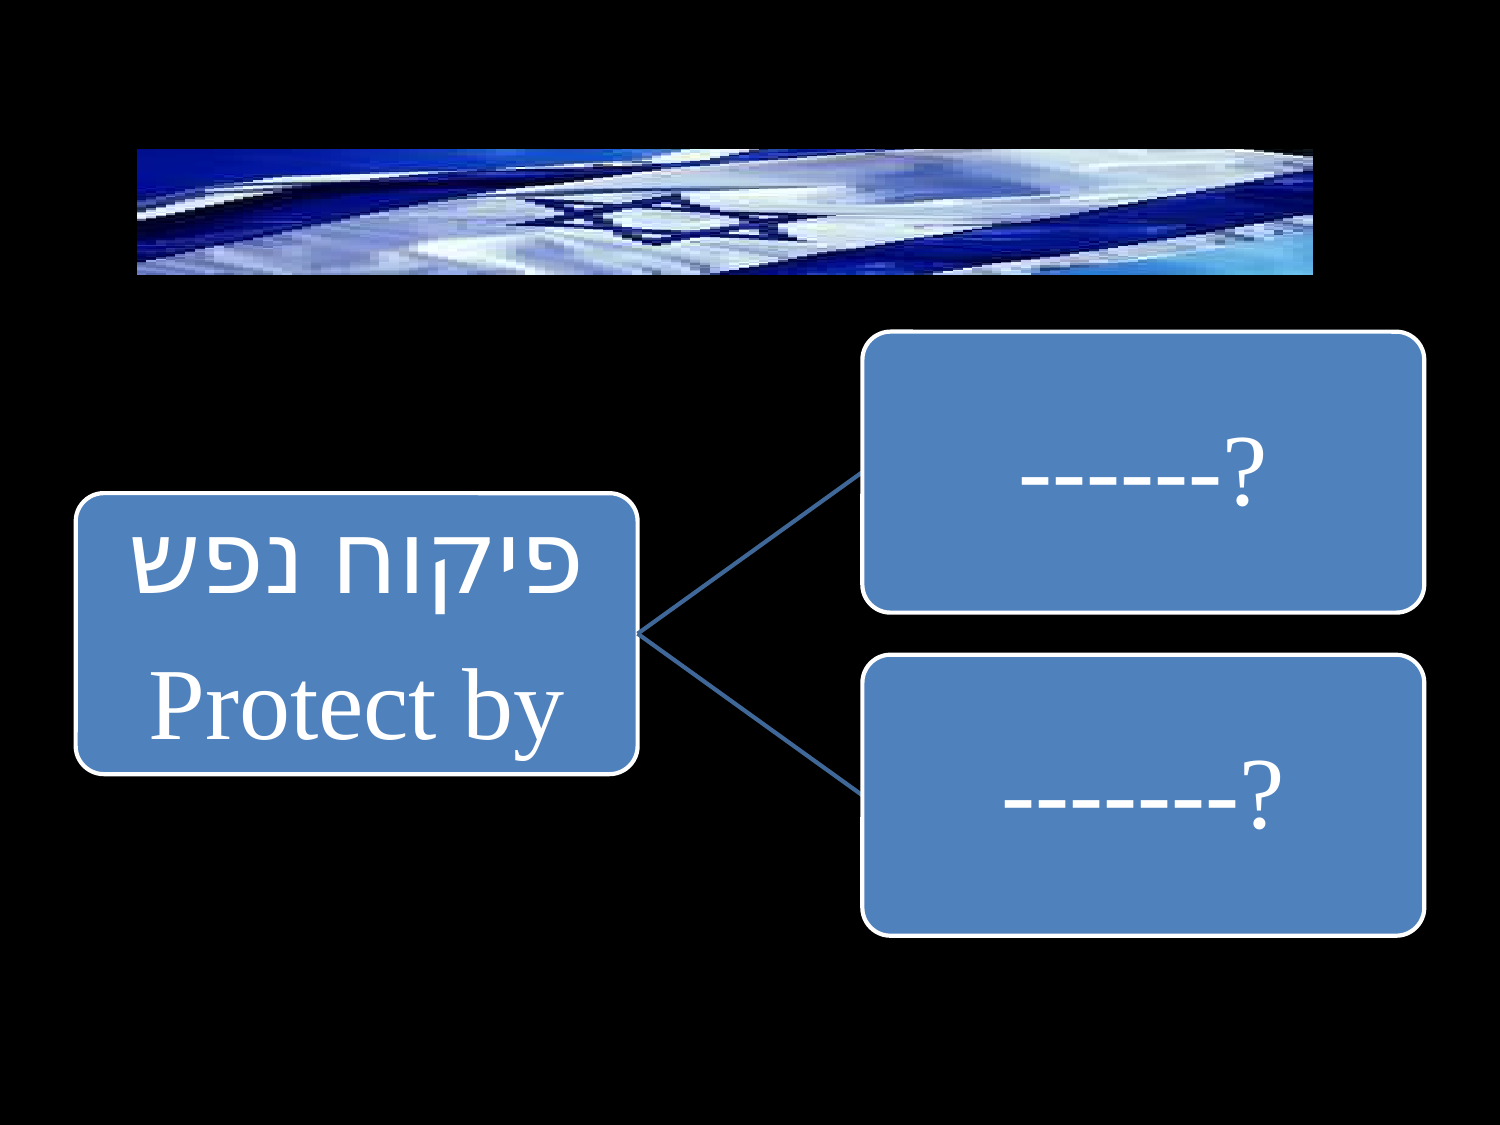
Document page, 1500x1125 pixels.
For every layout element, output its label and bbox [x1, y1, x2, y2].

picture [137, 149, 1313, 276]
list [74, 262, 1426, 1006]
